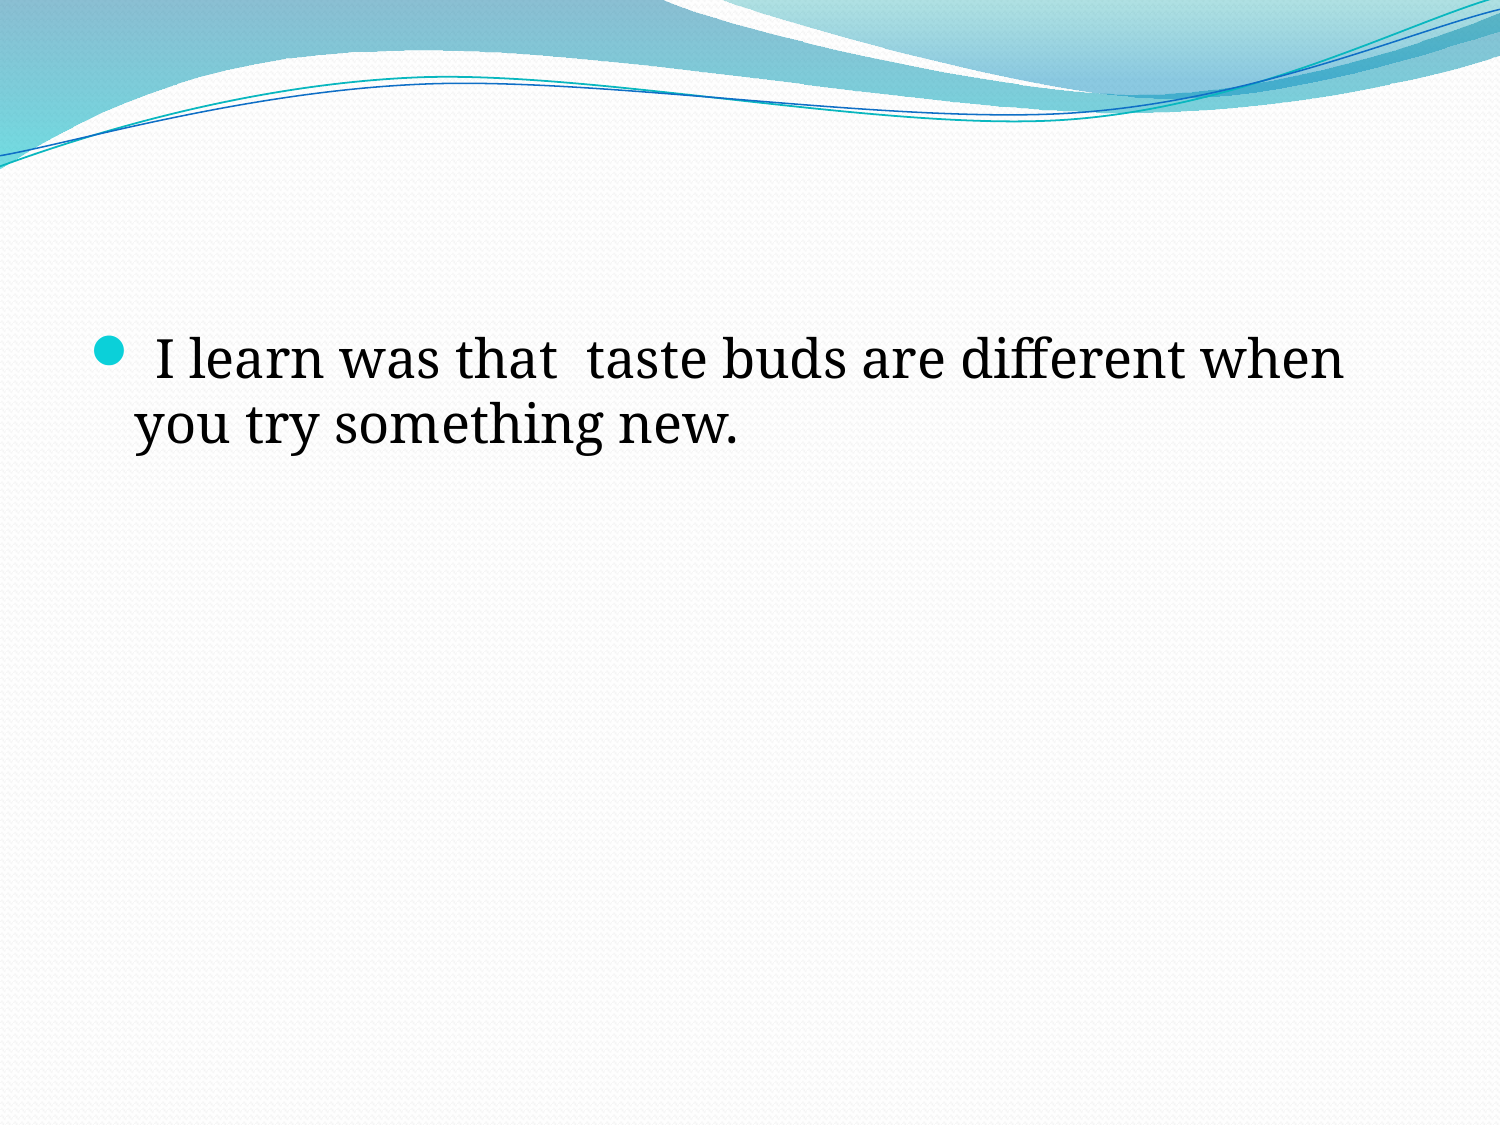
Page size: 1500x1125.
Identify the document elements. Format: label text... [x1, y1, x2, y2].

list I learn was that taste buds are different when you try something new. [75, 317, 1425, 1038]
